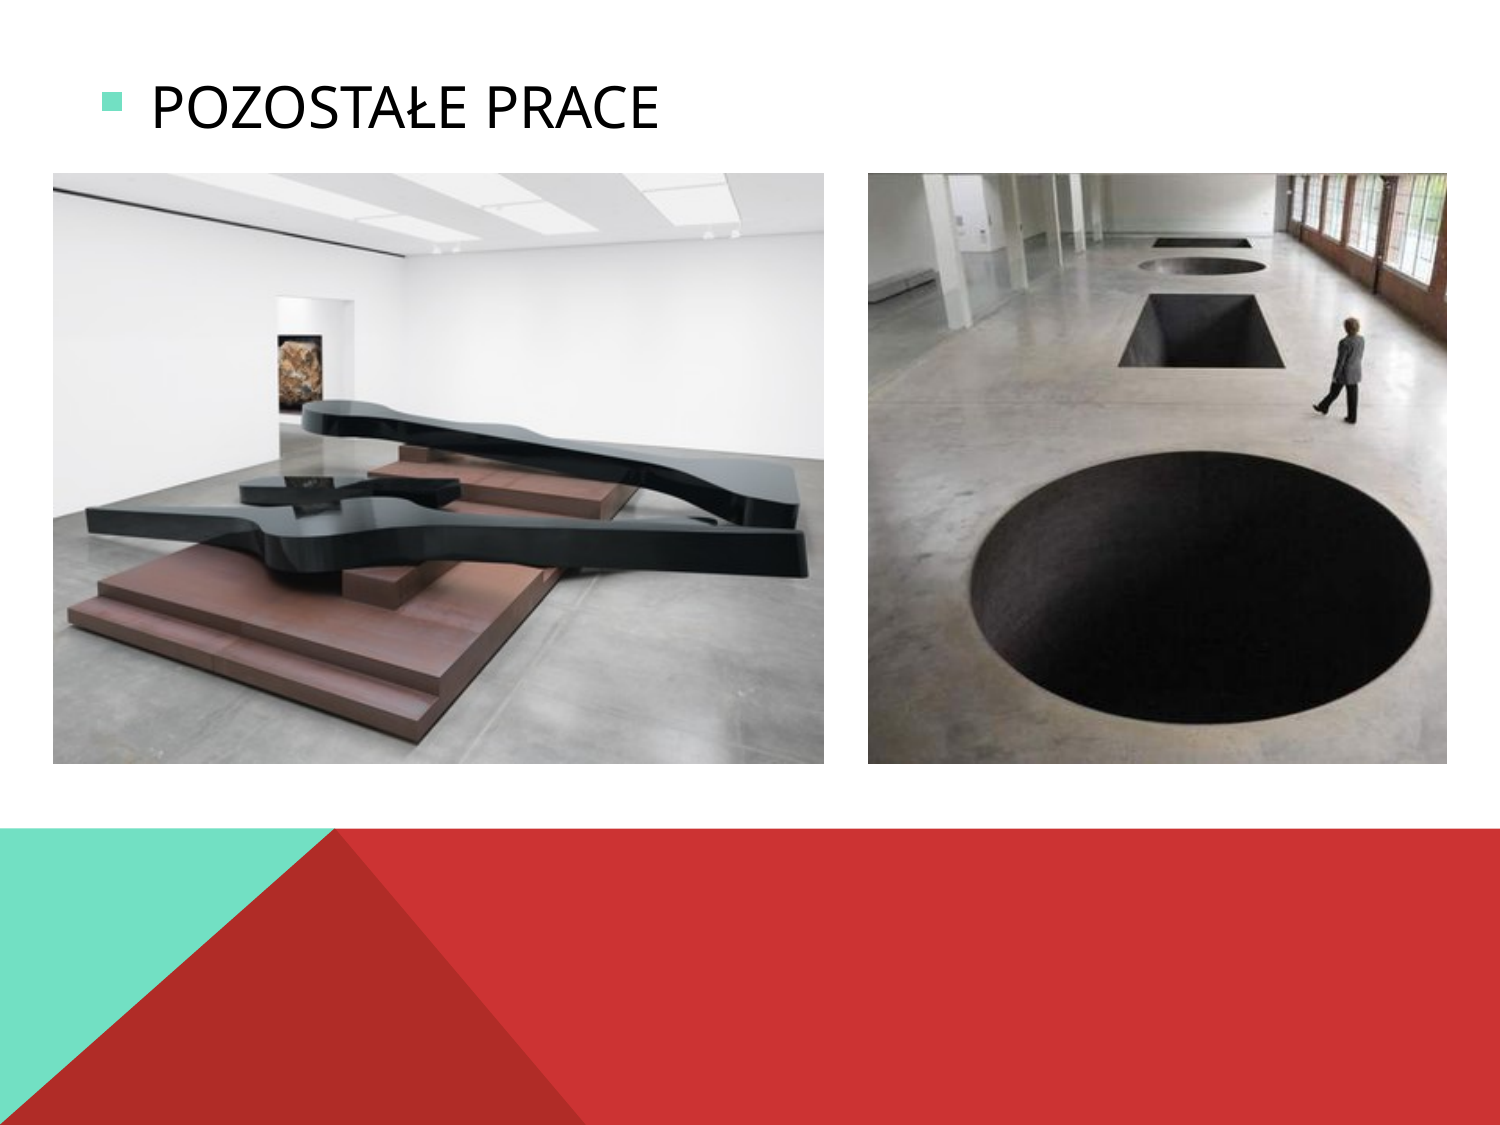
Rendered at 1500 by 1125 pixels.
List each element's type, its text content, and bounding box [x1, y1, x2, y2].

picture [52, 172, 824, 764]
text_box [98, 88, 126, 116]
picture [867, 172, 1447, 764]
title Pozostałe prace [135, 60, 1369, 150]
